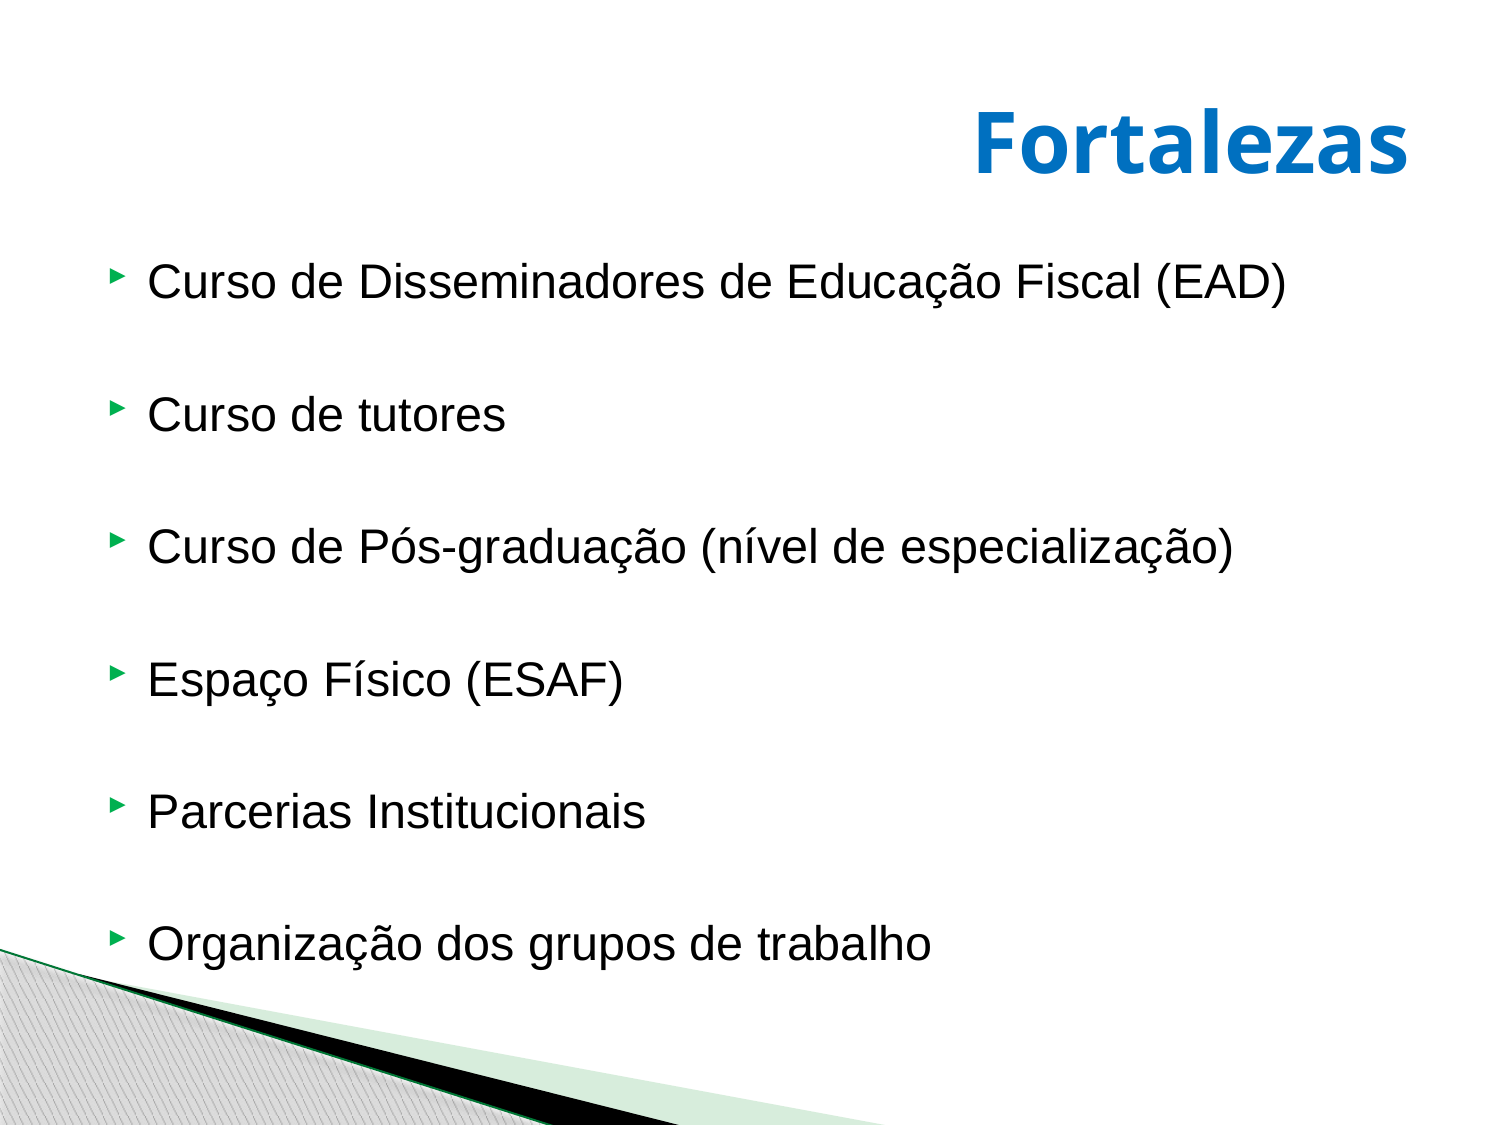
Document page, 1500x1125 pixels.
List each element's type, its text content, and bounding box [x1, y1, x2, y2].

title Fortalezas [75, 45, 1425, 233]
list Curso de Disseminadores de Educação Fiscal (EAD) Curso de tutores Curso de Pós-graduação (nível de especialização) Espaço Físico (ESAF) Parcerias Institucionais Organização dos grupos de trabalho [75, 243, 1425, 986]
